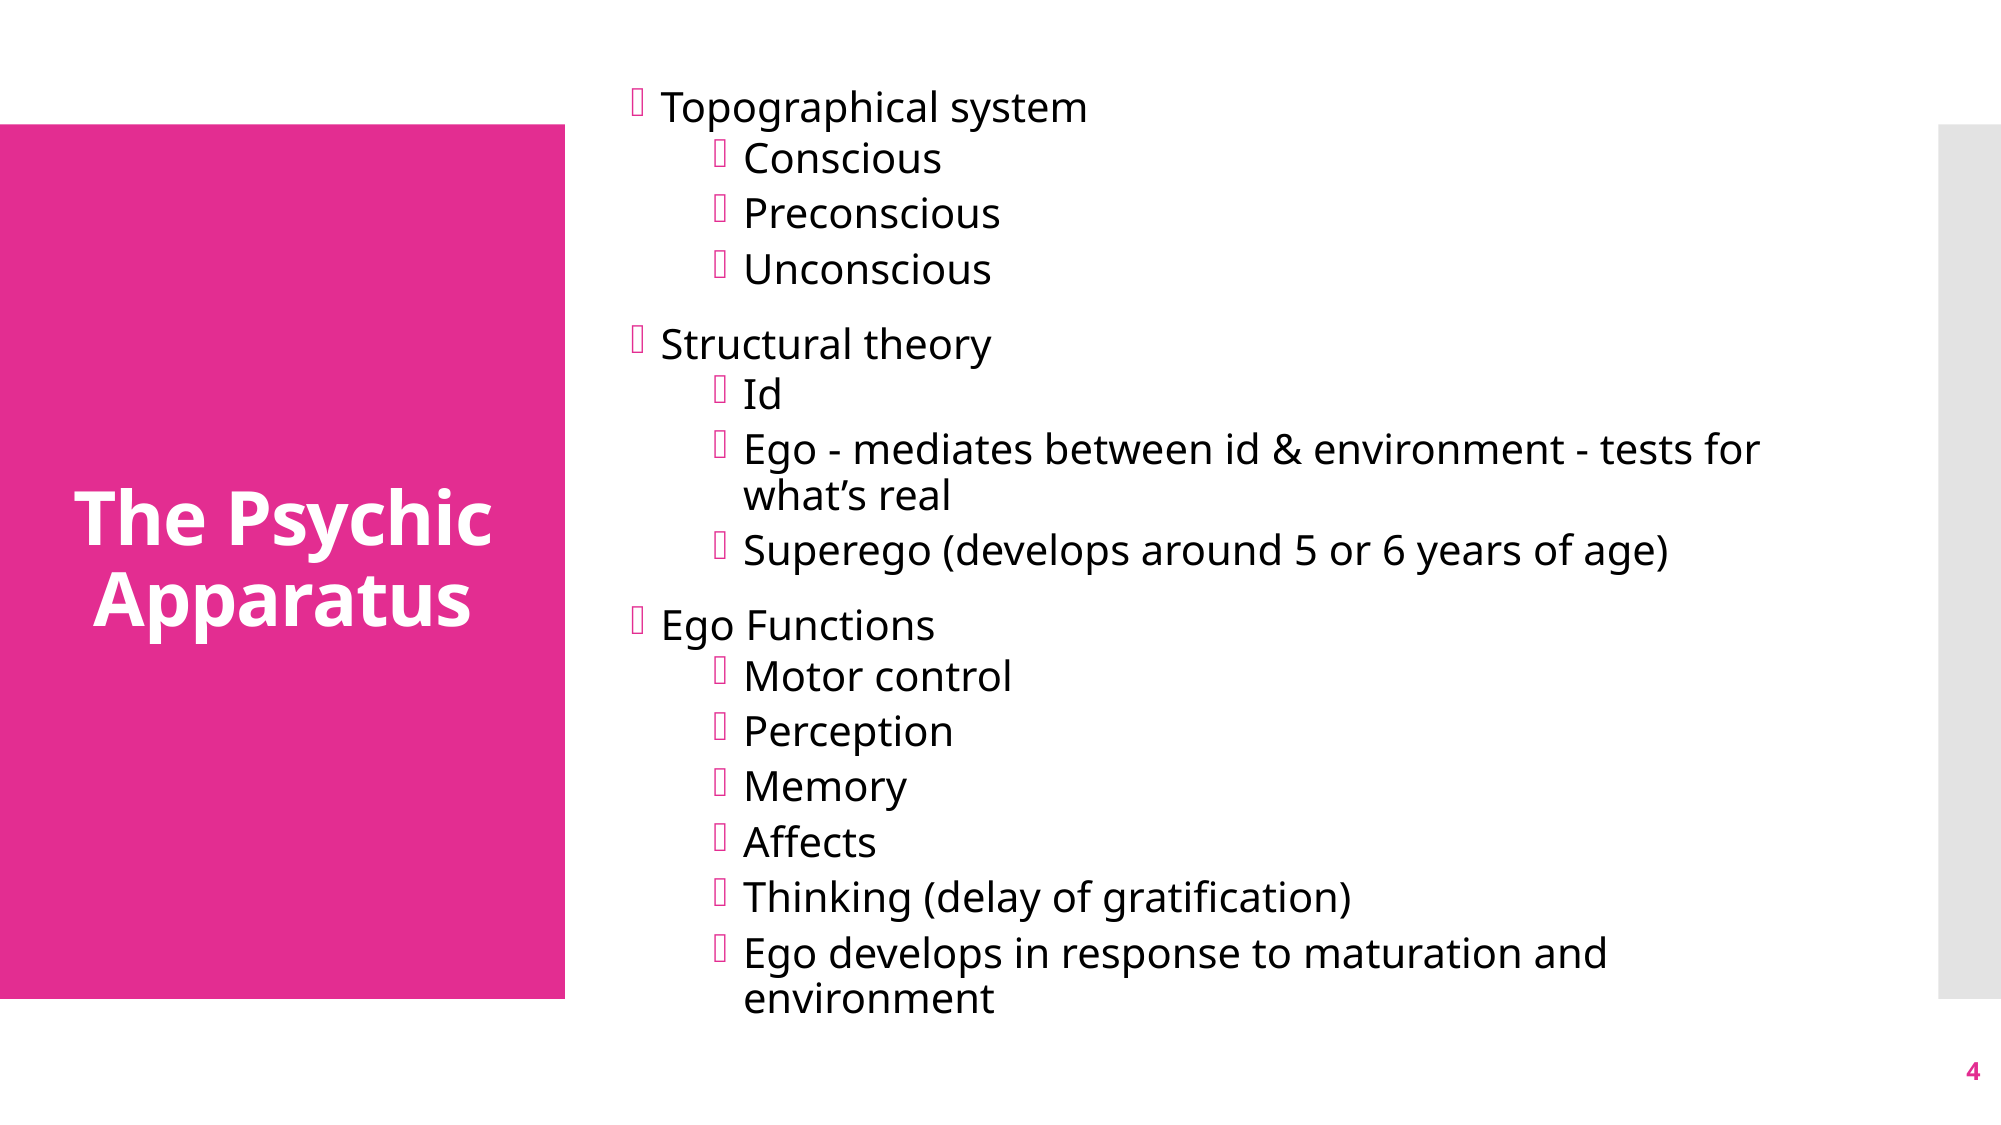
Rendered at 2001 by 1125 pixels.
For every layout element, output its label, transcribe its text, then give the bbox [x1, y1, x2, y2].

title The Psychic Apparatus [41, 184, 525, 940]
slide_number 4 [1744, 1042, 1996, 1103]
list Topographical system Conscious Preconscious Unconscious Structural theory Id Ego - mediates between id & environment - tests for what’s real Superego (develops around 5 or 6 years of age) Ego Functions Motor control Perception Memory Affects Thinking (delay of gratification) Ego develops in response to maturation and environment [615, 25, 1816, 1084]
